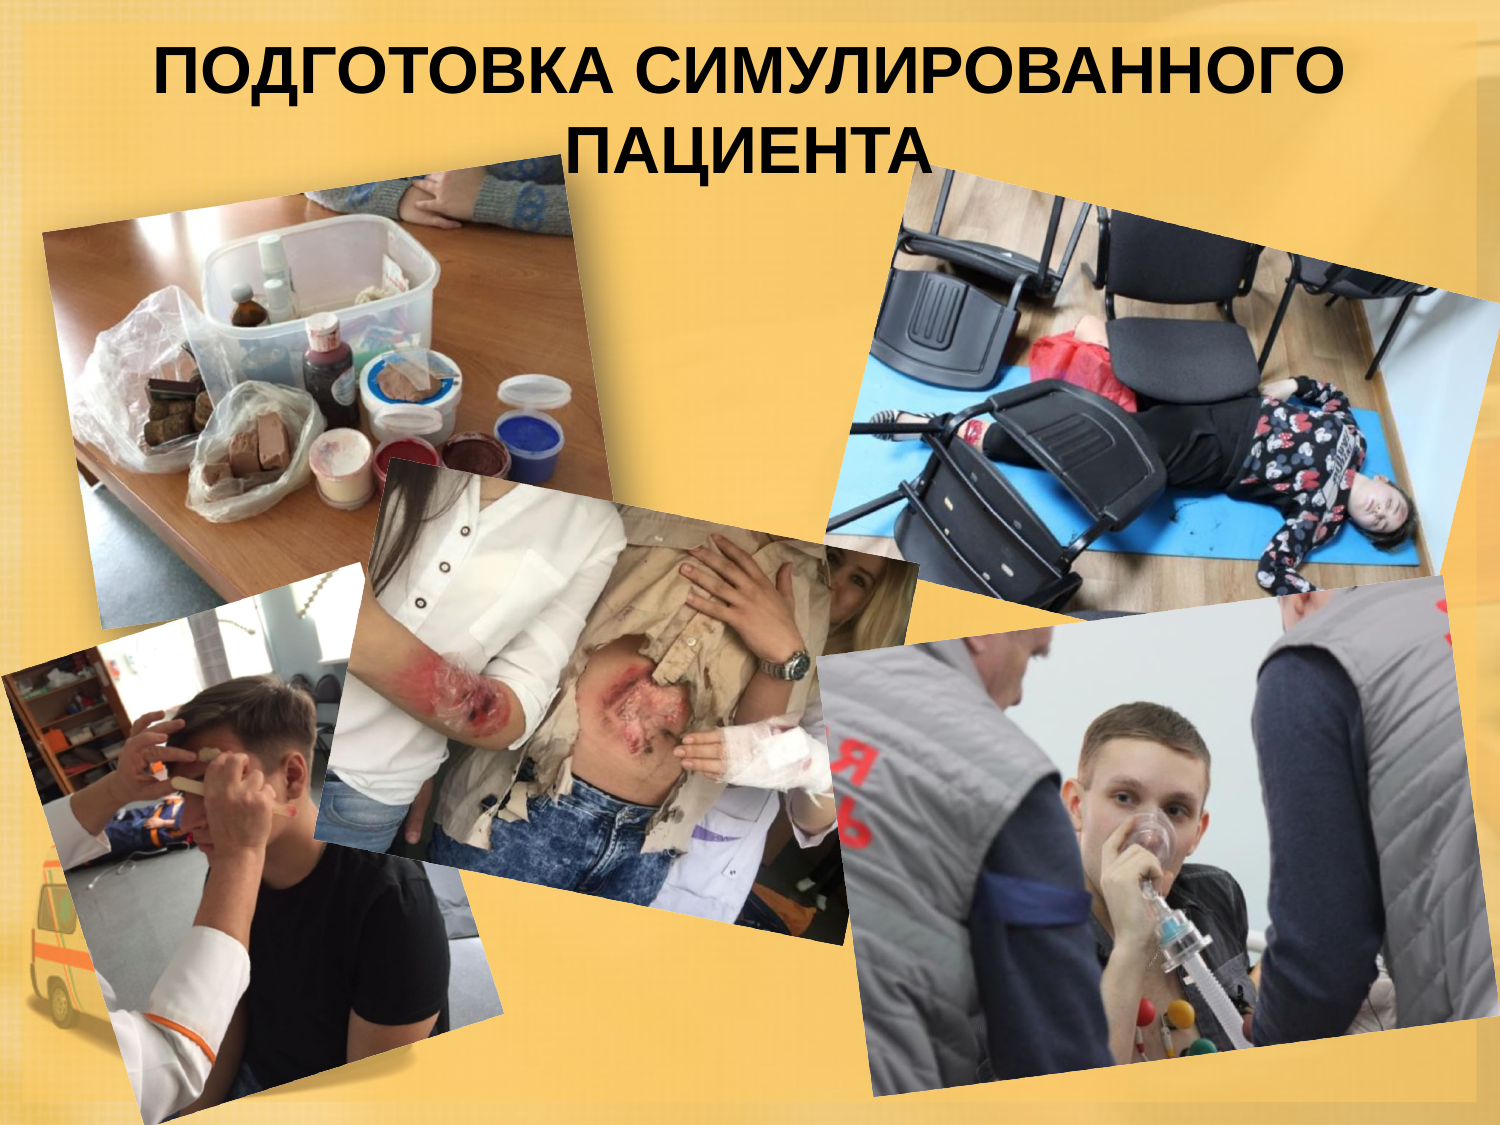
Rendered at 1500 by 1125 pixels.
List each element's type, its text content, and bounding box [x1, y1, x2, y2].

picture [0, 0, 1500, 1125]
title Подготовка симулированного пациента [41, 30, 1459, 195]
